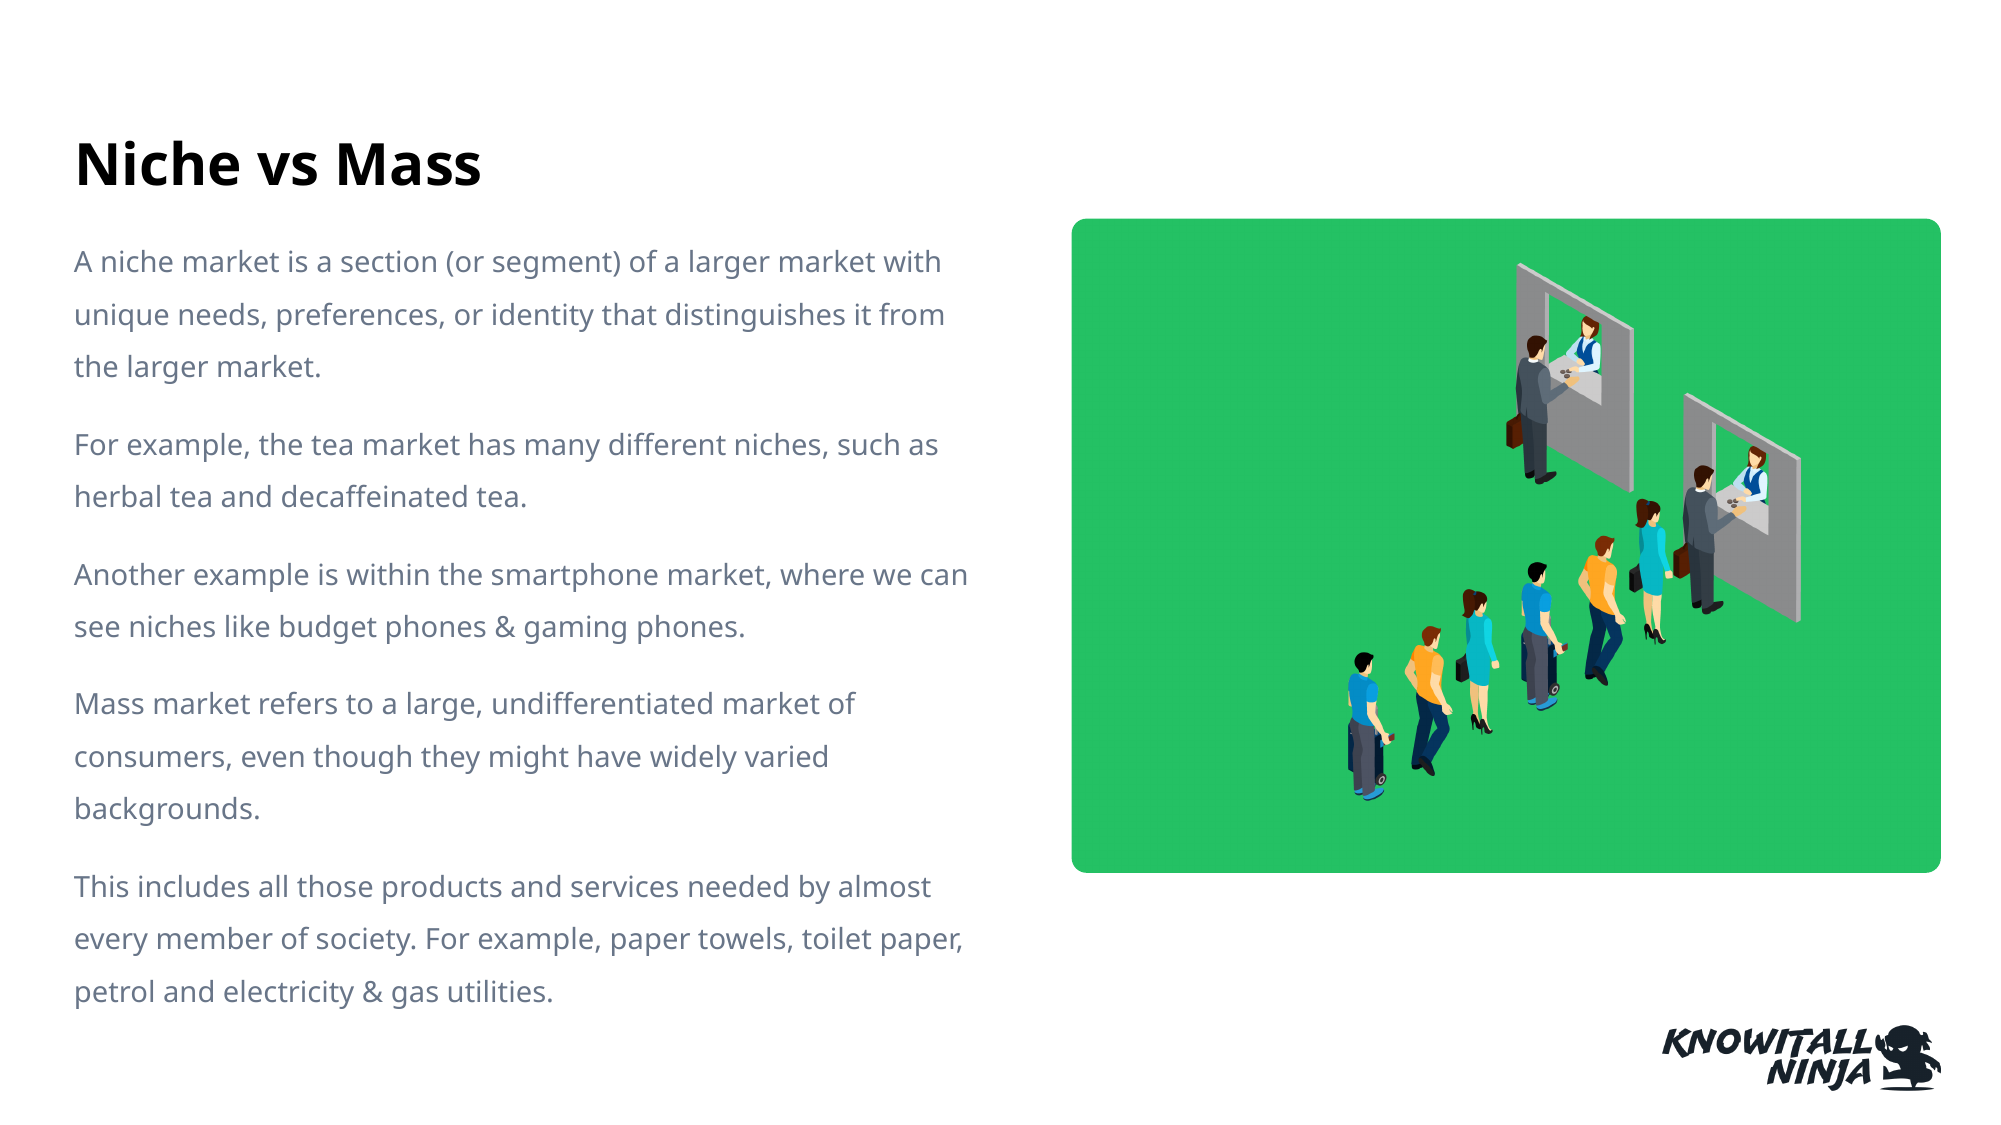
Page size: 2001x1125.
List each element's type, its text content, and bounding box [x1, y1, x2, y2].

picture [1662, 1025, 1941, 1091]
list A niche market is a section (or segment) of a larger market with unique needs, preferences, or identity that distinguishes it from the larger market. For example, the tea market has many different niches, such as herbal tea and decaffeinated tea. Another example is within the smartphone market, where we can see niches like budget phones & gaming phones. Mass market refers to a large, undifferentiated market of consumers, even though they might have widely varied backgrounds. This includes all those products and services needed by almost every member of society. For example, paper towels, toilet paper, petrol and electricity & gas utilities. [59, 218, 1000, 1091]
picture [1071, 218, 1942, 874]
title Niche vs Mass [59, 117, 1000, 206]
